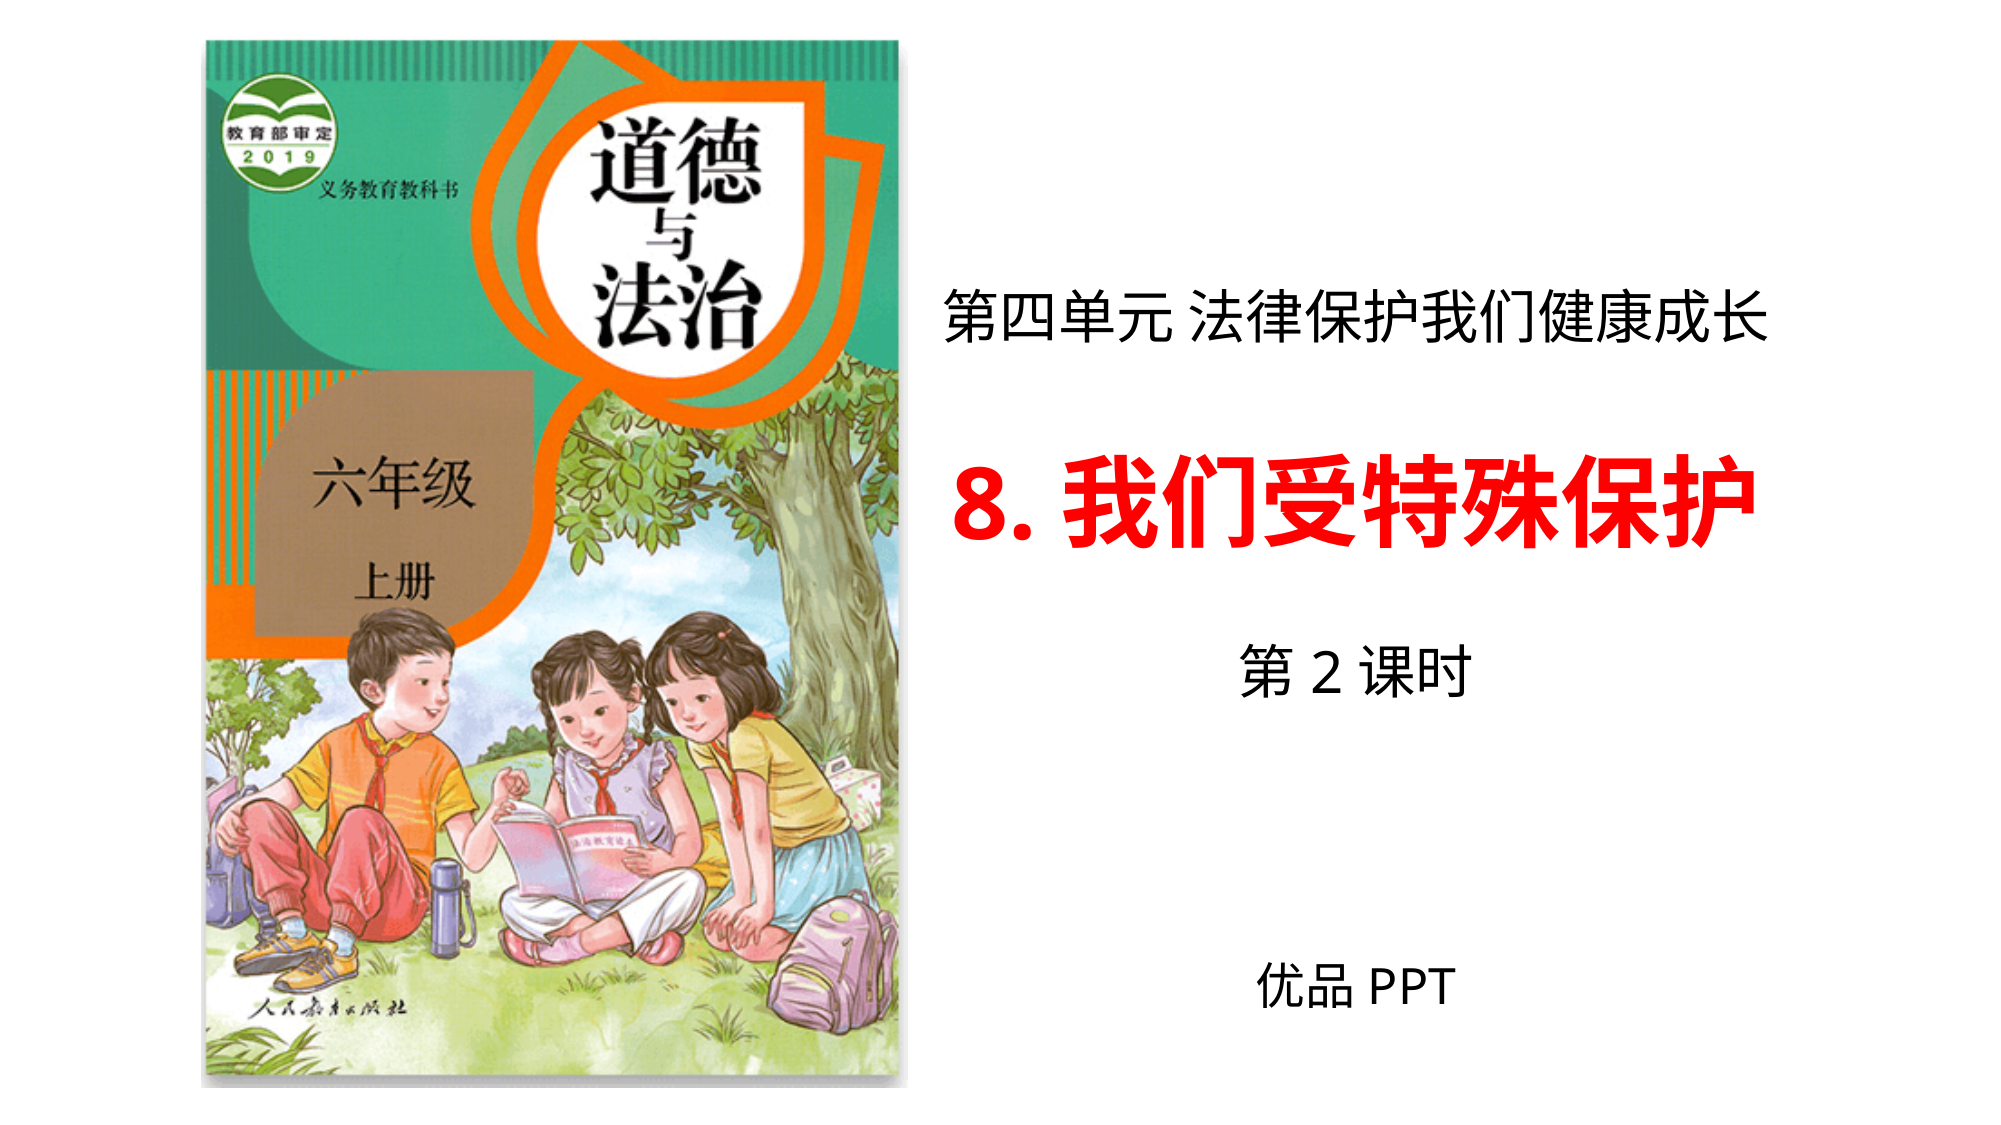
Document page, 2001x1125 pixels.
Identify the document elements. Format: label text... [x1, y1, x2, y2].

picture [201, 37, 909, 1088]
text_box 优品PPT [1184, 941, 1528, 1023]
text_box 第四单元 法律保护我们健康成长 8.我们受特殊保护 第2课时 [912, 272, 1805, 713]
